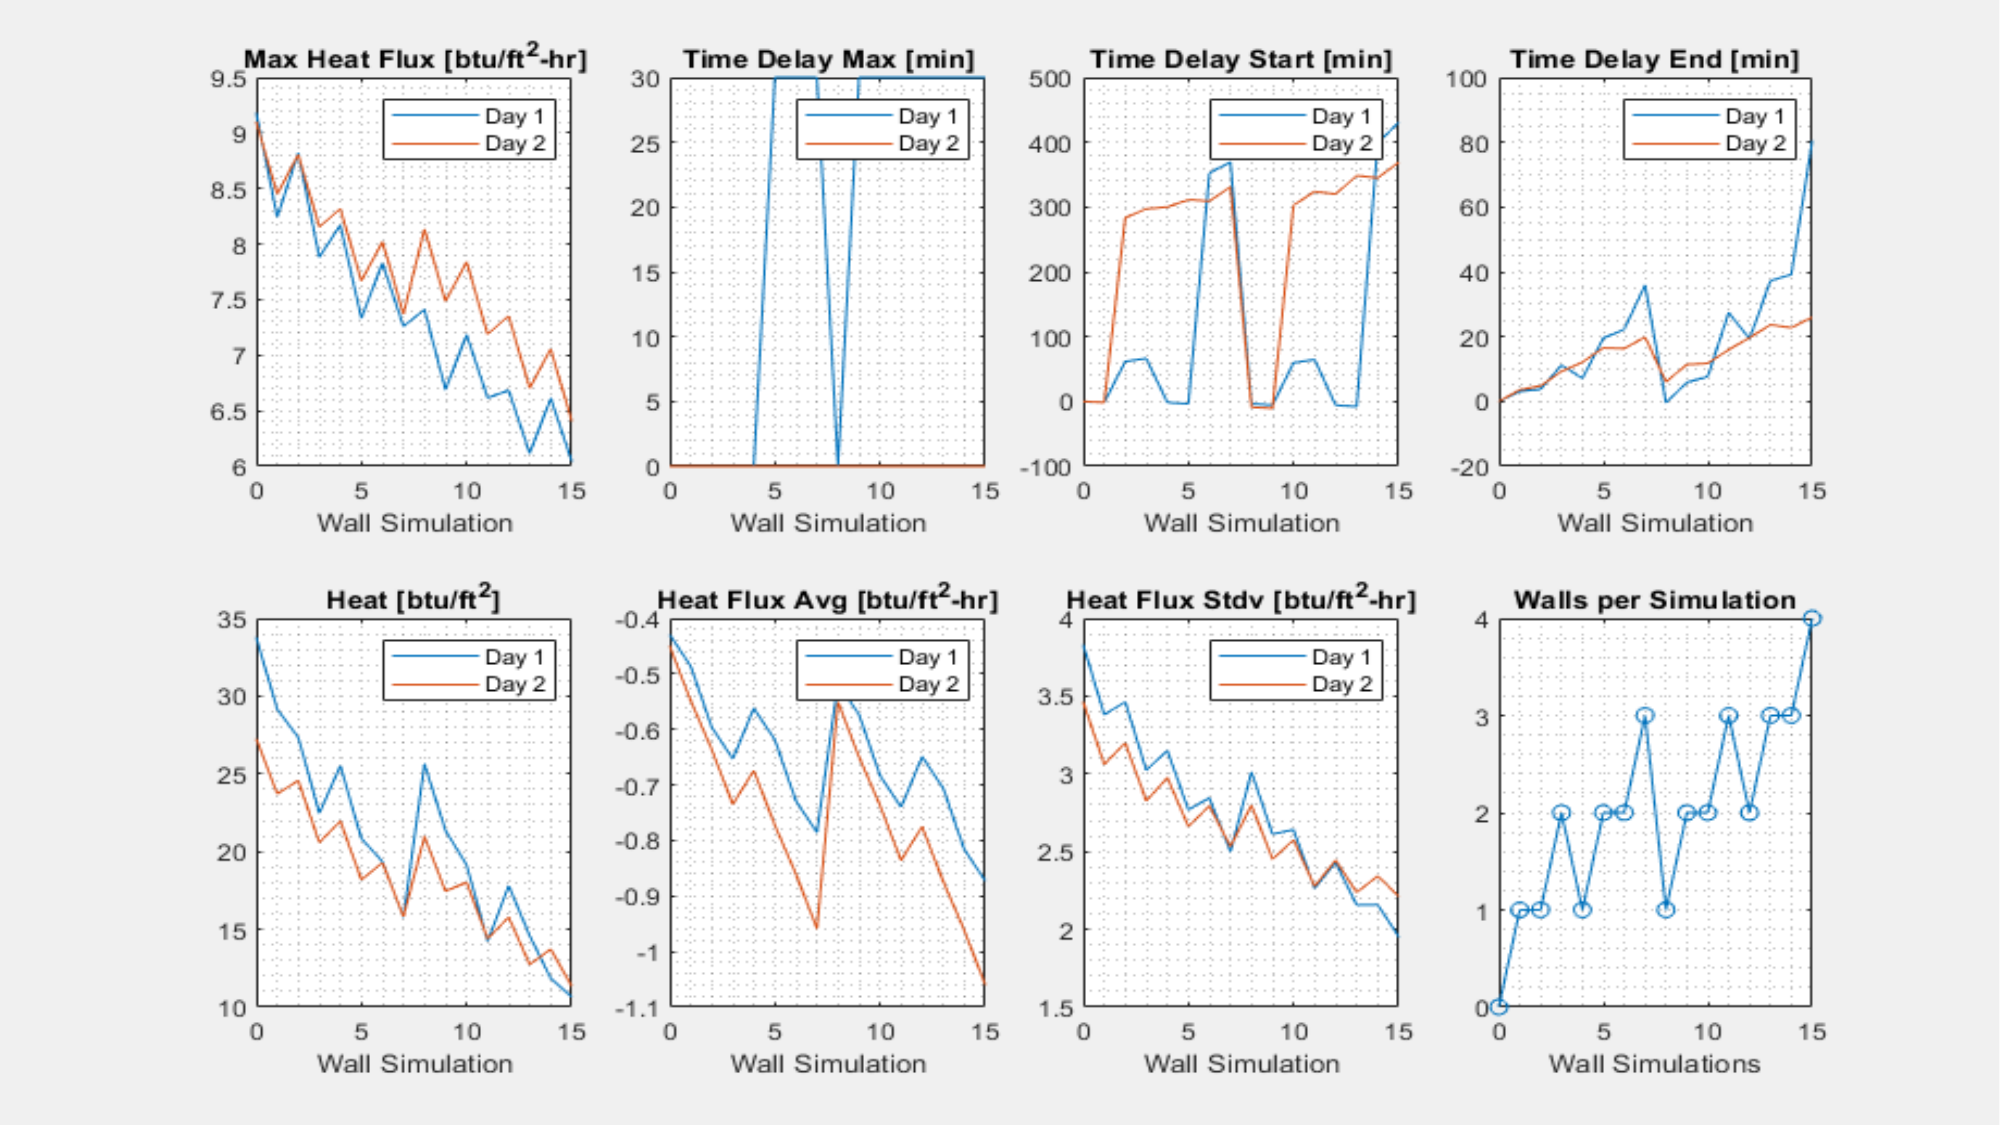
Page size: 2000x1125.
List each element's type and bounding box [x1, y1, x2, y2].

list [0, 0, 2000, 1125]
